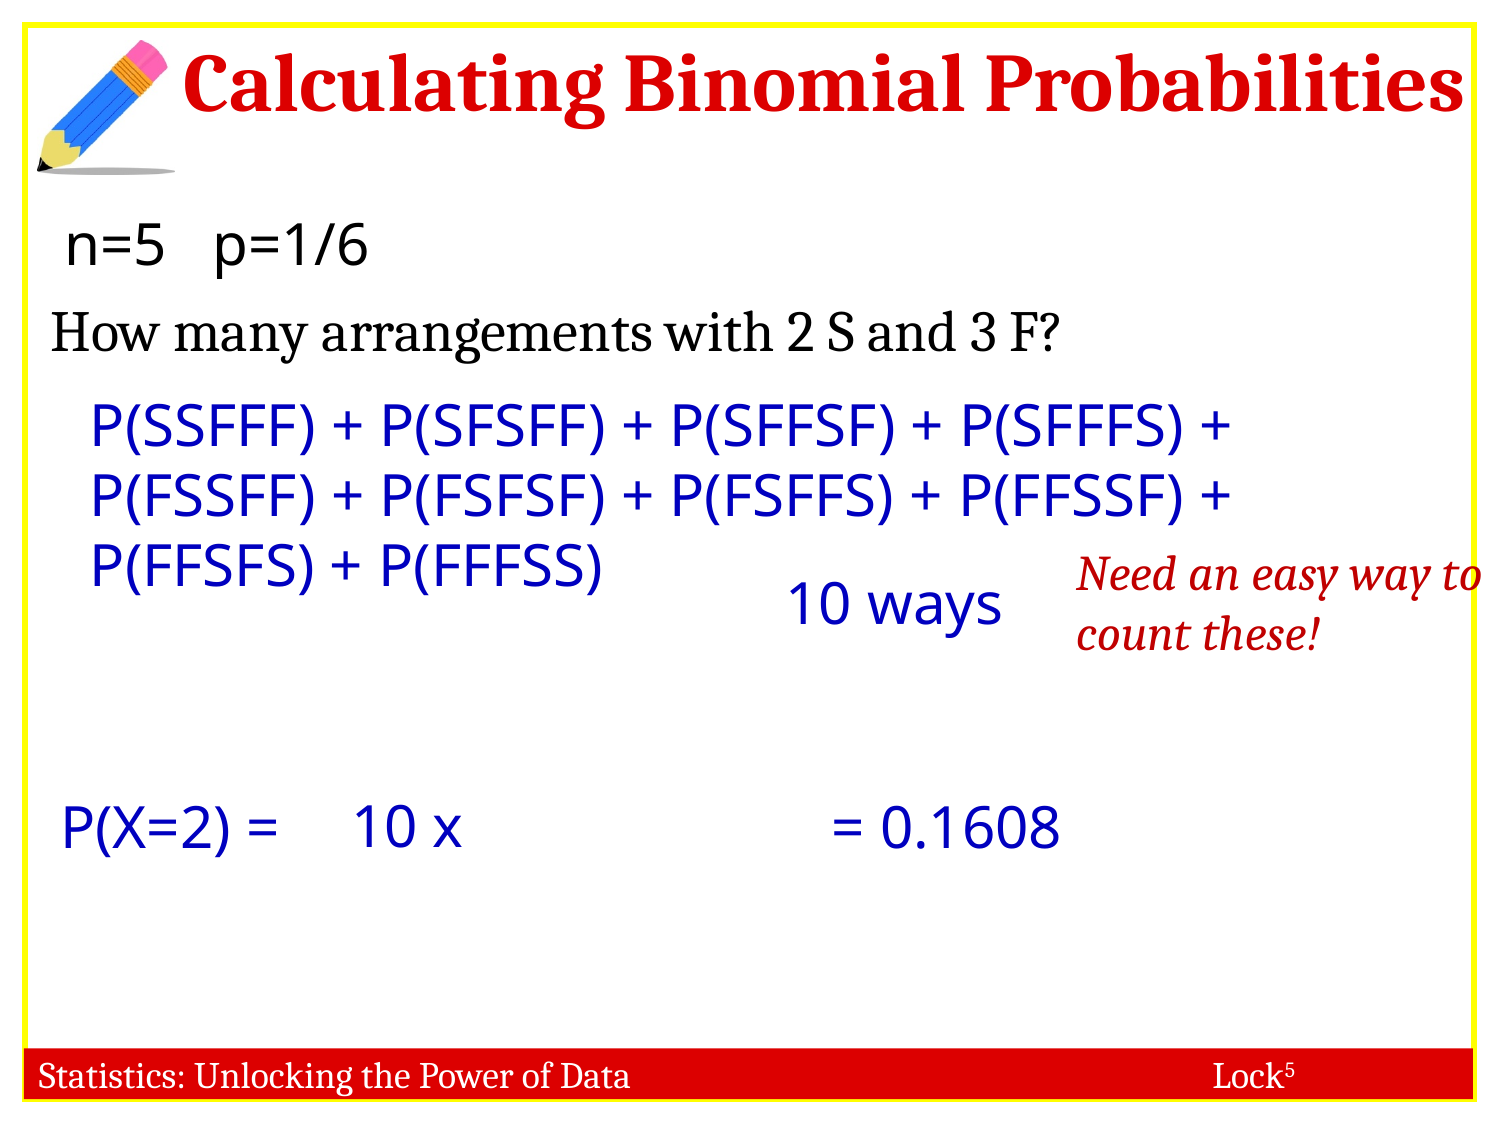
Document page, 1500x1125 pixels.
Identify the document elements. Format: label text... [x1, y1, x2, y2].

text_box Need an easy way to count these! [1061, 533, 1500, 669]
text_box = 0.1608 [817, 782, 1225, 868]
text_box P(X=2) = [45, 783, 363, 868]
picture [37, 40, 176, 176]
text_box P(SSFFF) + P(SFSFF) + P(SFFSF) + P(SFFFS) + P(FSSFF) + P(FSFSF) + P(FSFFS) + P(FFSSF) + P(FFSFS) + P(FFFSS) [75, 380, 1463, 606]
text_box How many arrangements with 2 S and 3 F? [35, 285, 1261, 371]
text_box 10 ways [770, 558, 1061, 644]
text_box n=5 p=1/6 [49, 200, 525, 285]
title Calculating Binomial Probabilities [125, 10, 1500, 136]
